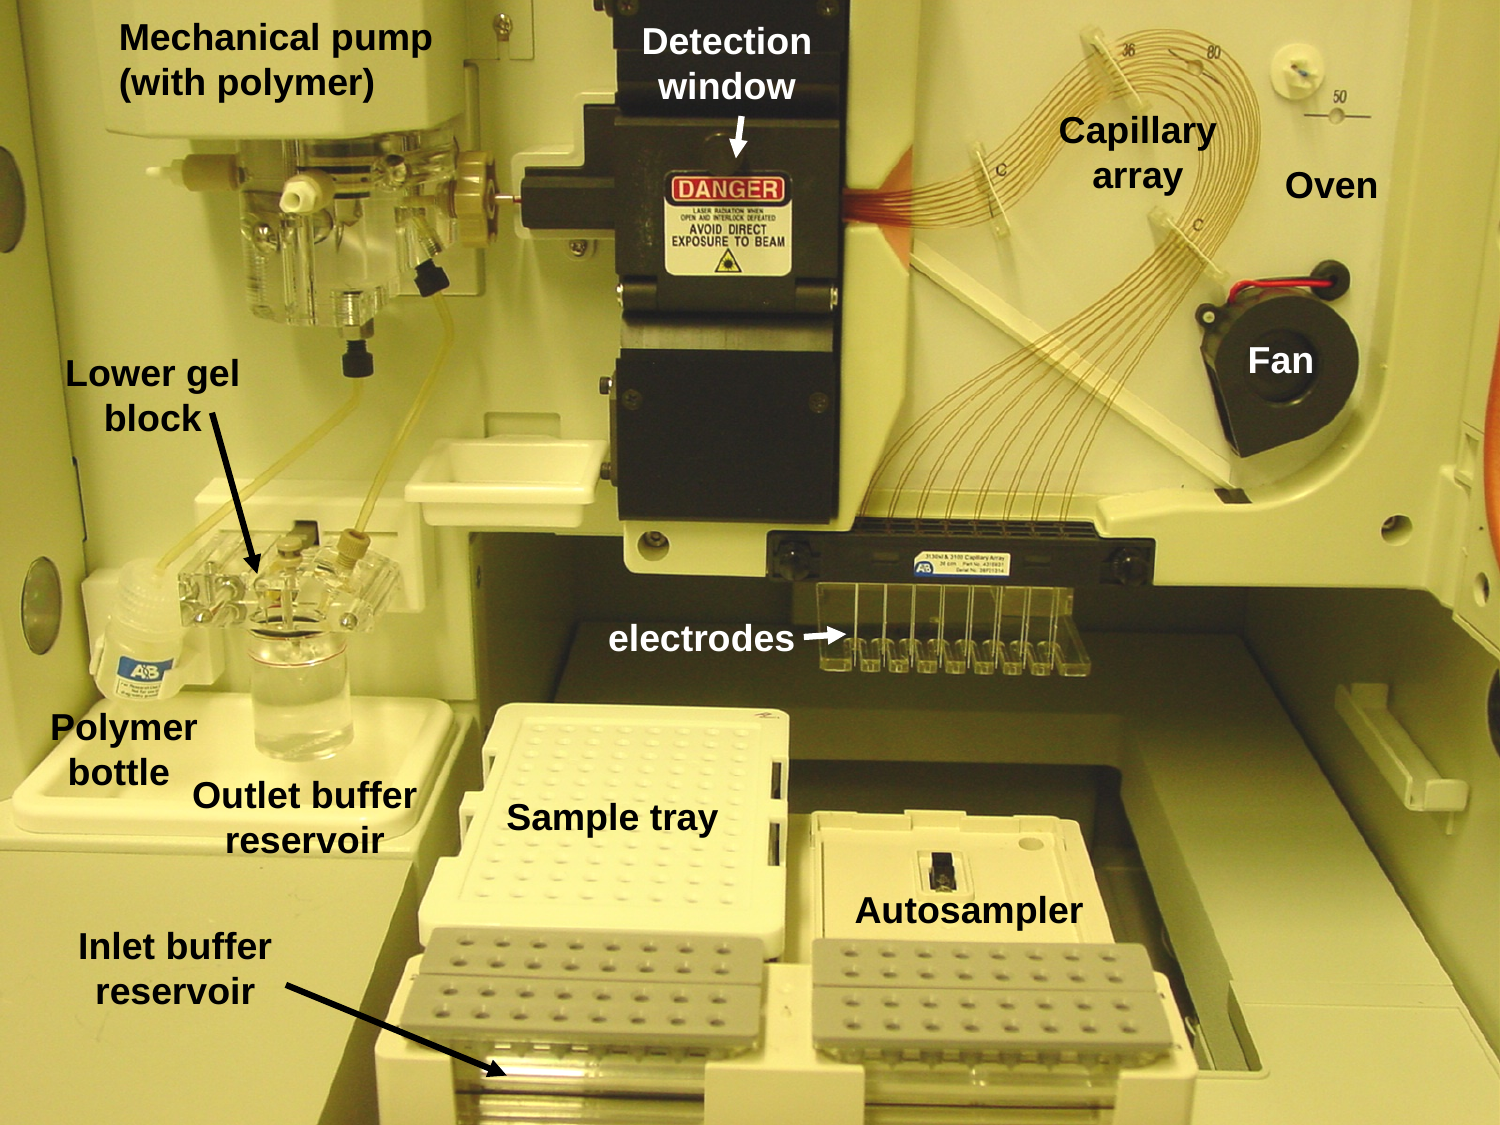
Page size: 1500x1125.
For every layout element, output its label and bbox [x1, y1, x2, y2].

text_box [0, 0, 1500, 1125]
